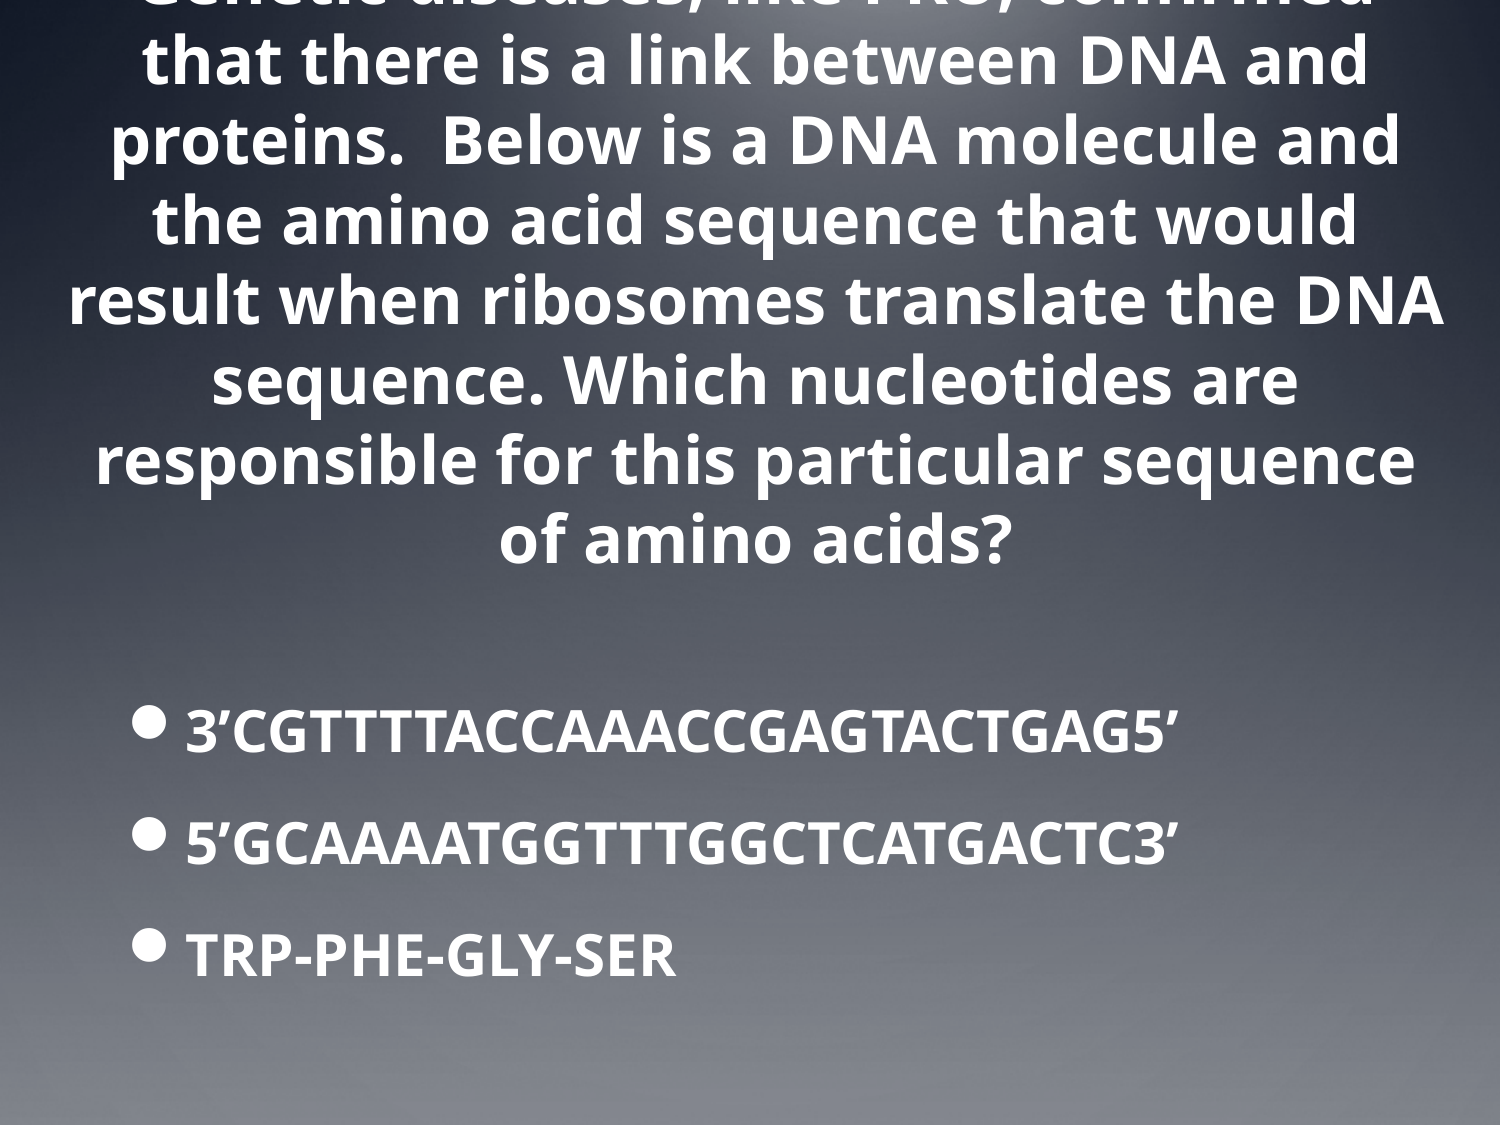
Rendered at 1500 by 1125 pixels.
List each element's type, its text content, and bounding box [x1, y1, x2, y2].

title Genetic diseases, like PKU, confirmed that there is a link between DNA and proteins. Below is a DNA molecule and the amino acid sequence that would result when ribosomes translate the DNA sequence. Which nucleotides are responsible for this particular sequence of amino acids? [50, 294, 1463, 745]
list 3’CGTTTTACCAAACCGAGTACTGAG5’ 5’GCAAAATGGTTTGGCTCATGACTC3’ TRP-PHE-GLY-SER [112, 687, 1388, 1050]
